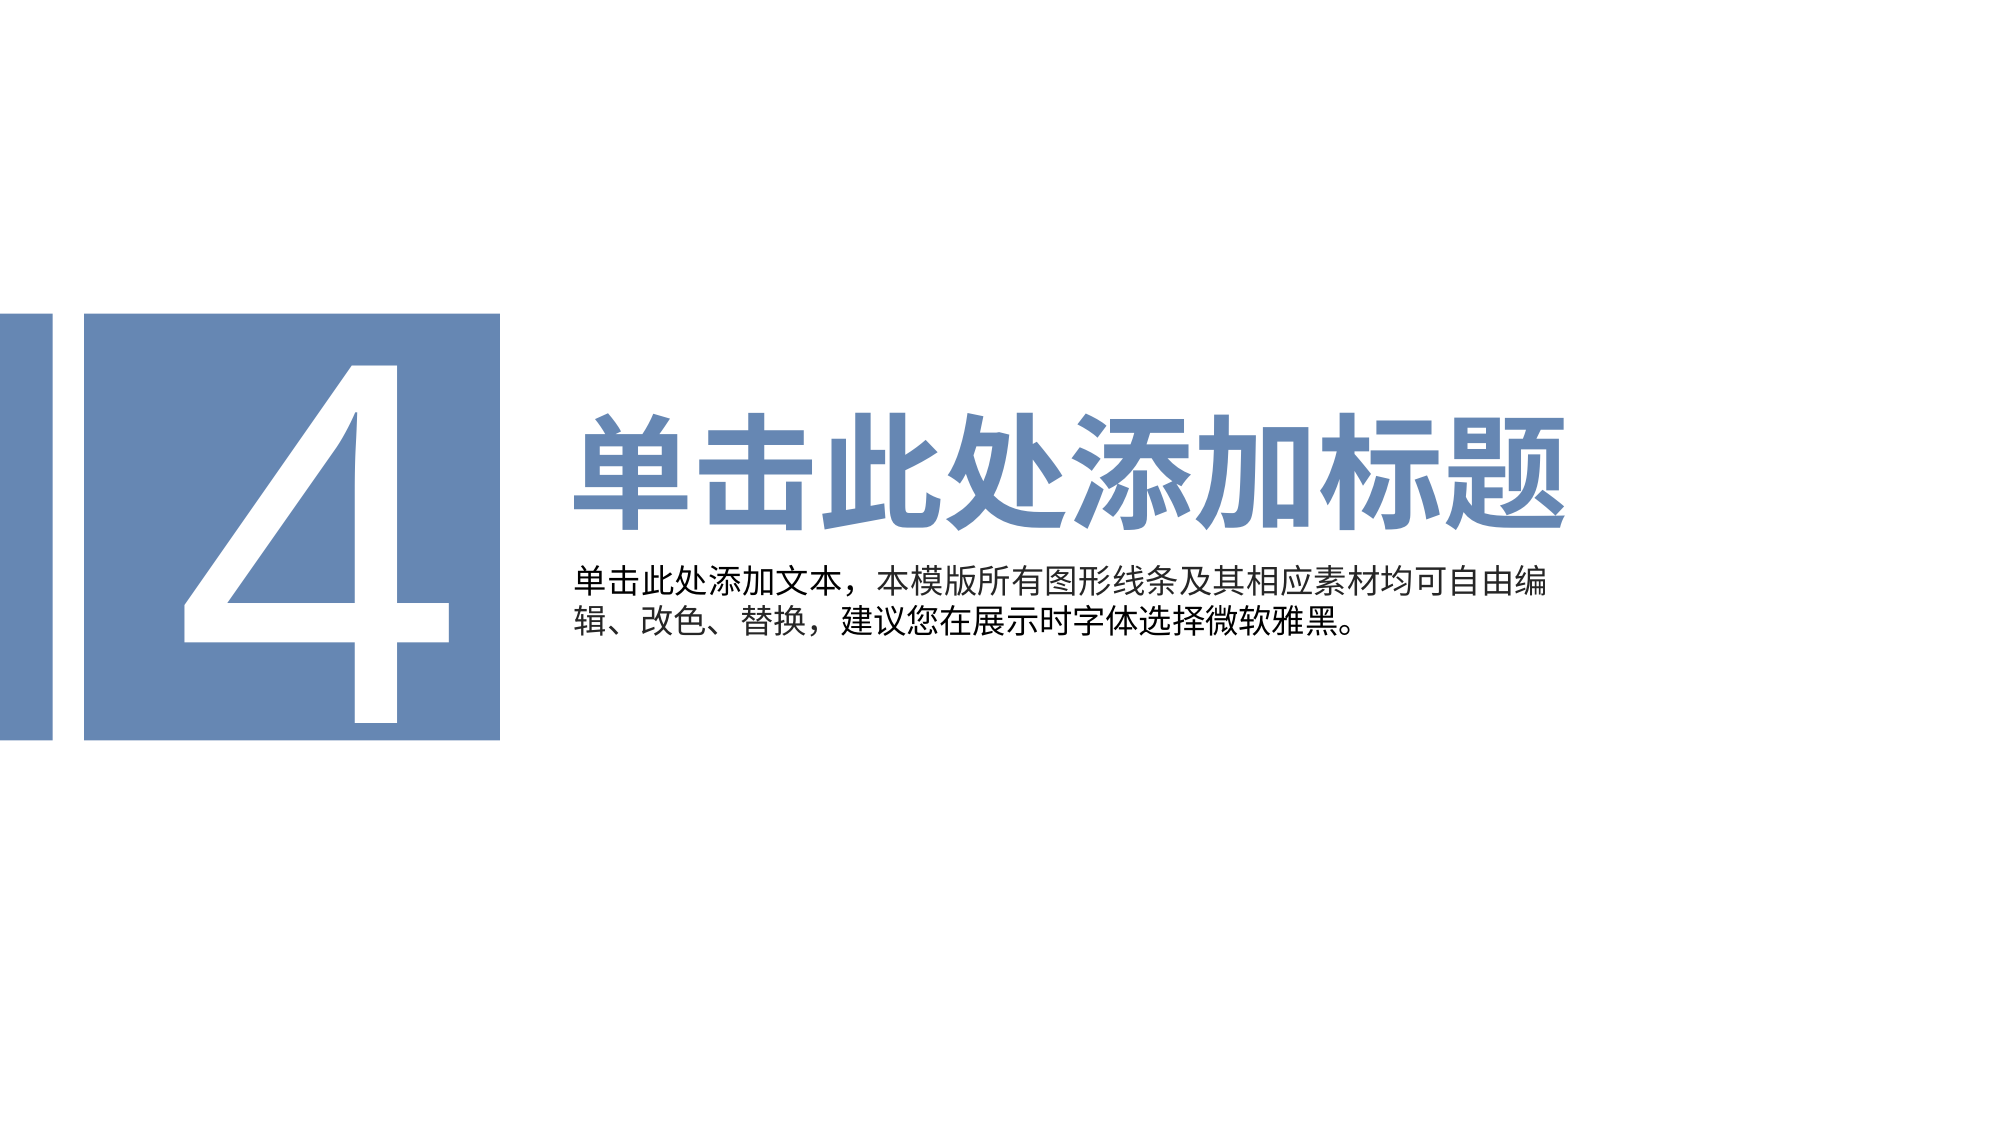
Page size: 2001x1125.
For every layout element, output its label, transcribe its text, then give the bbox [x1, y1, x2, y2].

text_box 单击此处添加文本，本模版所有图形线条及其相应素材均可自由编辑、改色、替换，建议您在展示时字体选择微软雅黑。 [553, 550, 1570, 693]
text_box 4 [159, 217, 354, 831]
text_box [83, 313, 159, 741]
text_box [354, 313, 501, 741]
text_box 单击此处添加标题 [553, 387, 1597, 553]
text_box [0, 313, 54, 741]
